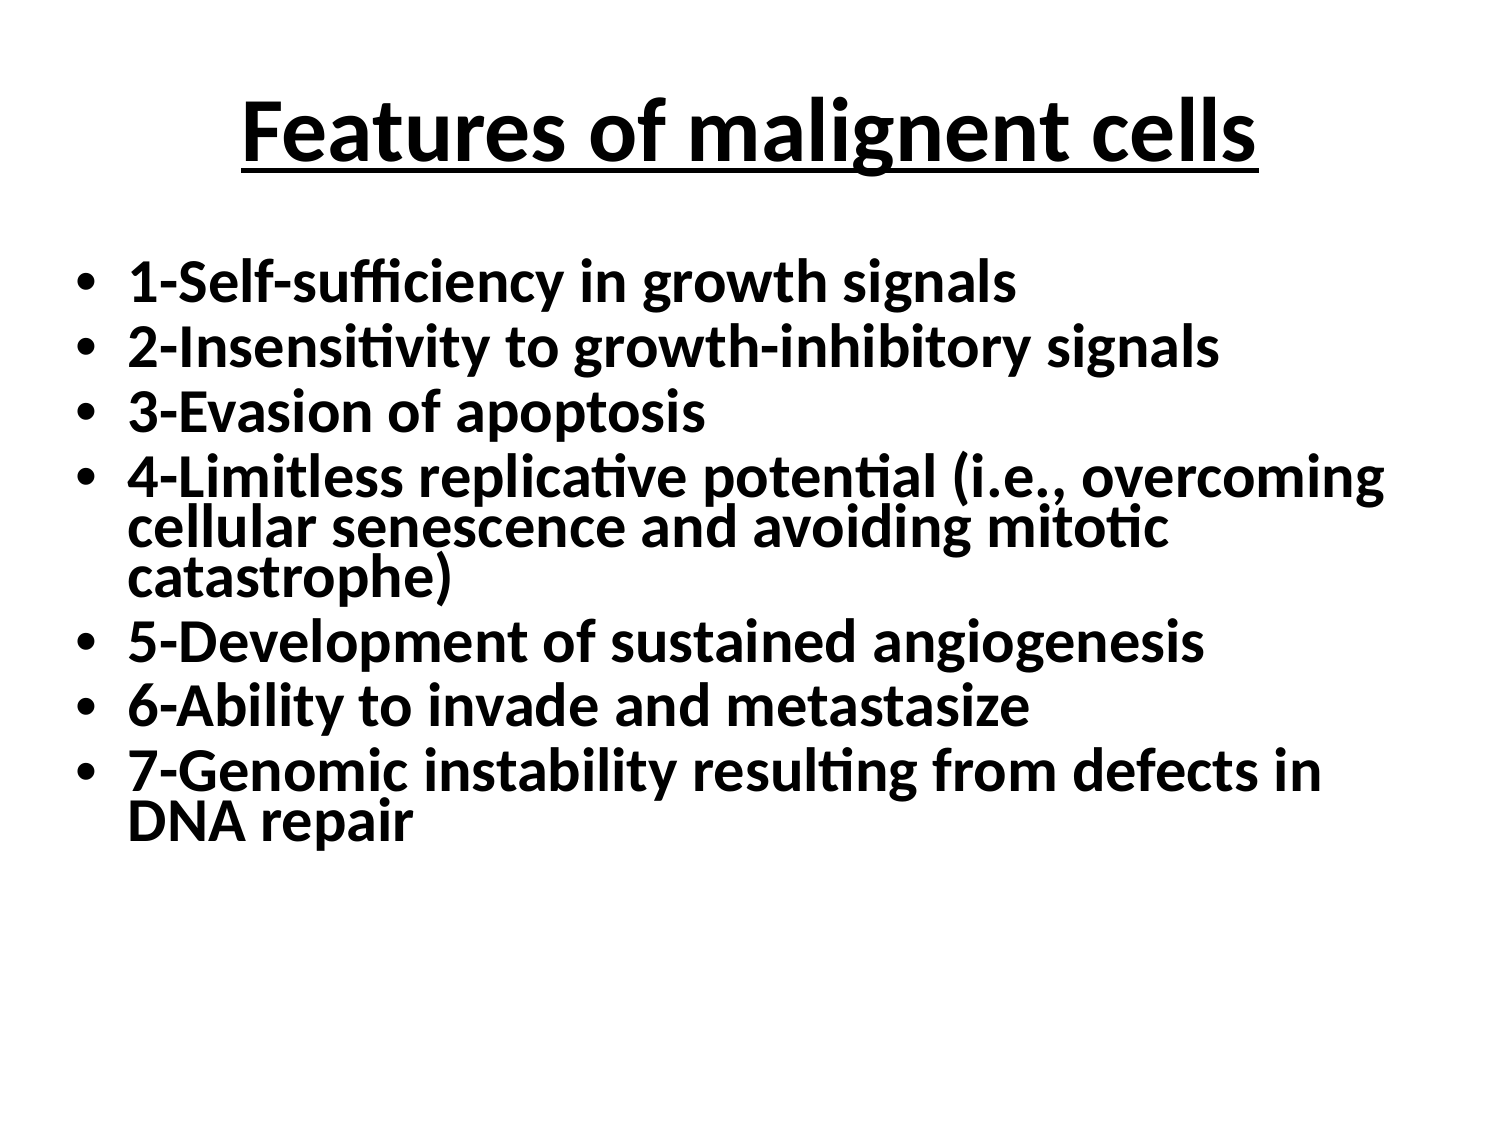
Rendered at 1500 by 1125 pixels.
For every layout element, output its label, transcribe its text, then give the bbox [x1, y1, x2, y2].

list 1-Self-sufficiency in growth signals 2-Insensitivity to growth-inhibitory signals 3-Evasion of apoptosis 4-Limitless replicative potential (i.e., overcoming cellular senescence and avoiding mitotic catastrophe) 5-Development of sustained angiogenesis 6-Ability to invade and metastasize 7-Genomic instability resulting from defects in DNA repair [75, 262, 1425, 1005]
title Features of malignent cells [75, 45, 1425, 233]
